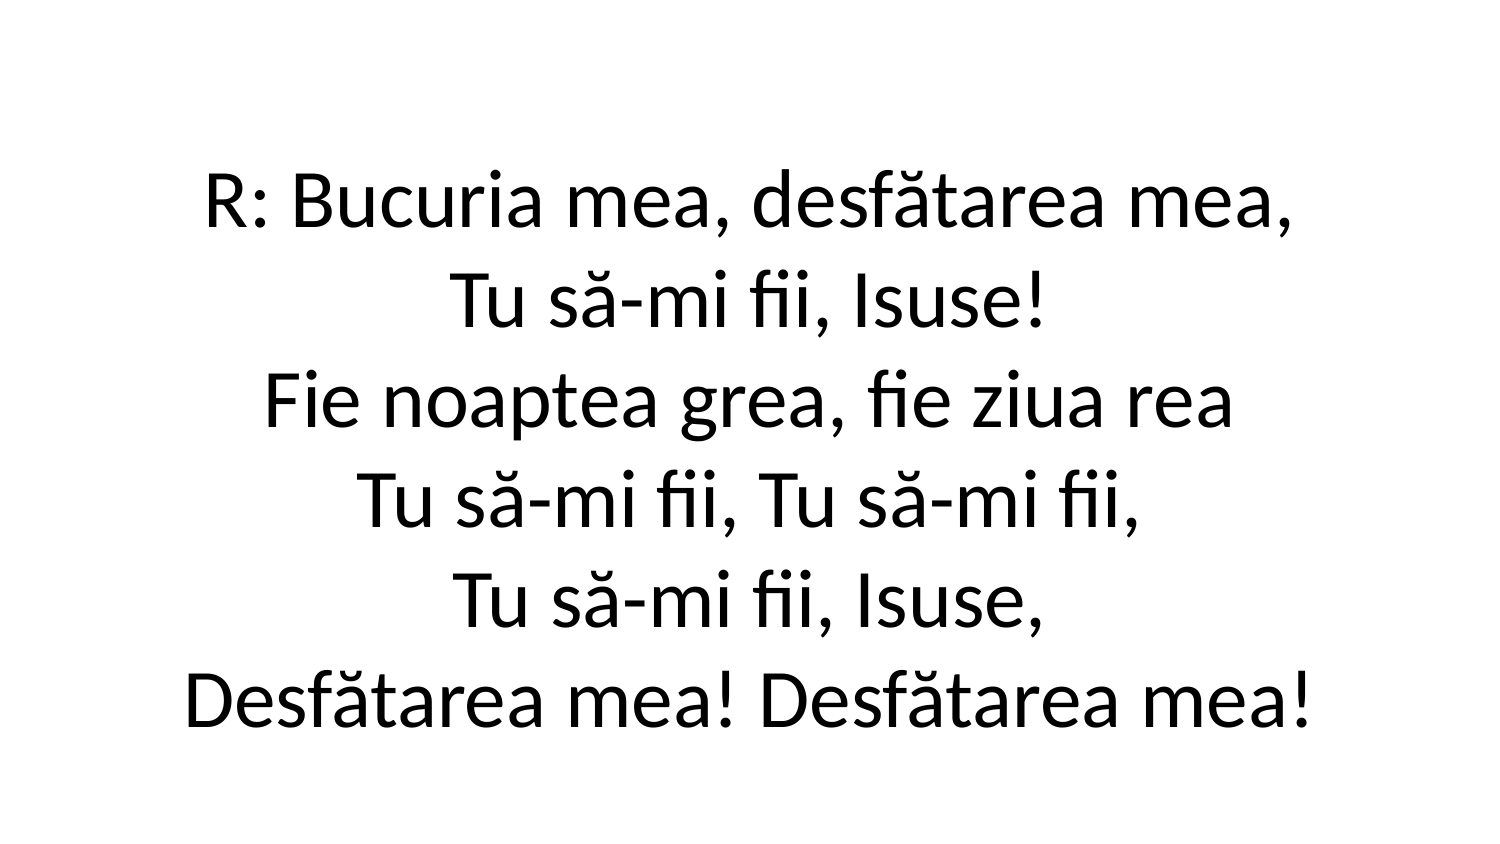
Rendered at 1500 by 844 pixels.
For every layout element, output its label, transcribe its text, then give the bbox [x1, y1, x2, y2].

text_box R: Bucuria mea, desfătarea mea, Tu să-mi fii, Isuse! Fie noaptea grea, fie ziua rea Tu să-mi fii, Tu să-mi fii, Tu să-mi fii, Isuse, Desfătarea mea! Desfătarea mea! [168, 92, 1332, 752]
